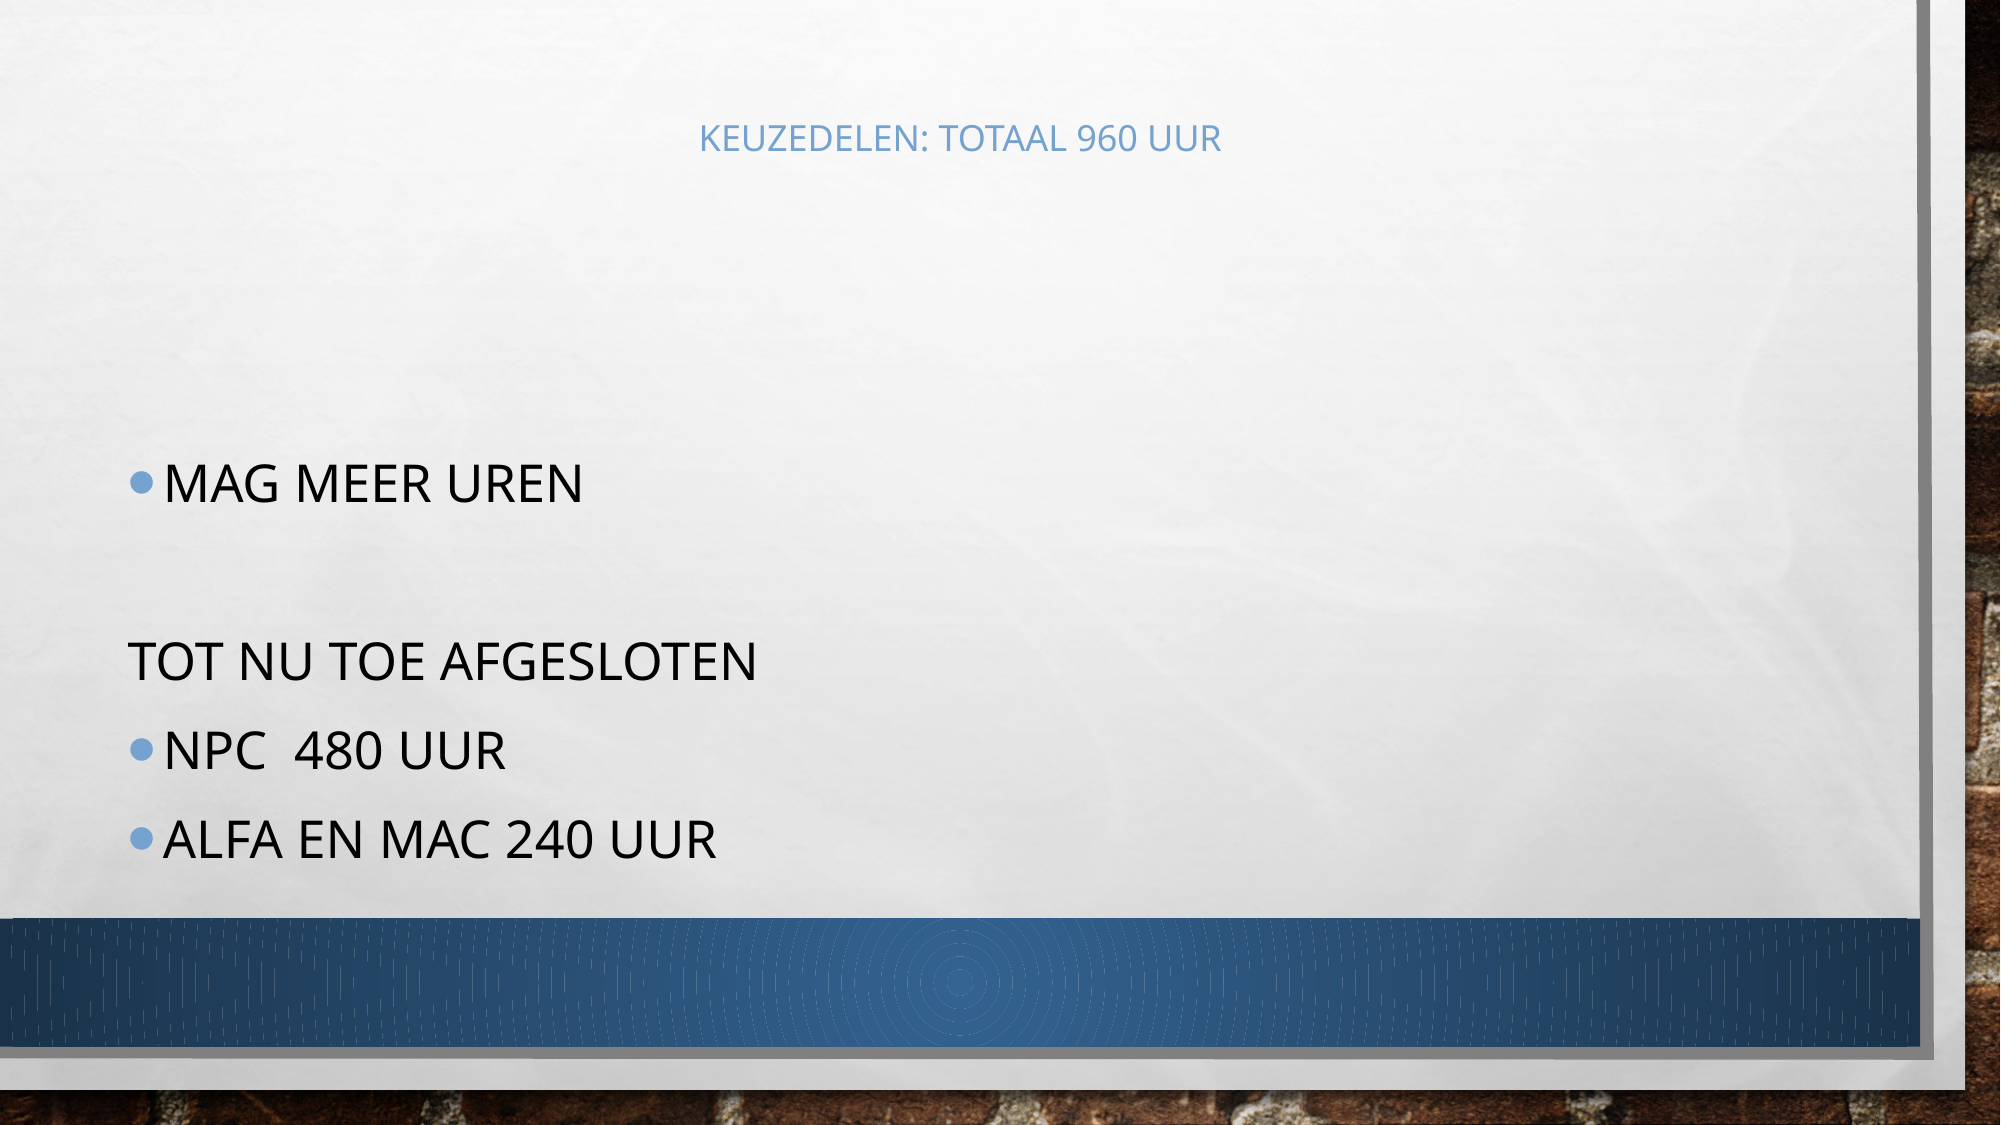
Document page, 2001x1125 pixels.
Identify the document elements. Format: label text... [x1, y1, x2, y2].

title Keuzedelen: totaal 960 uur [112, 112, 1818, 168]
picture [0, 0, 2000, 1125]
list Mag meer uren Tot nu toe afgesloten NPC 480 uur Alfa en Mac 240 uur [112, 254, 1818, 882]
